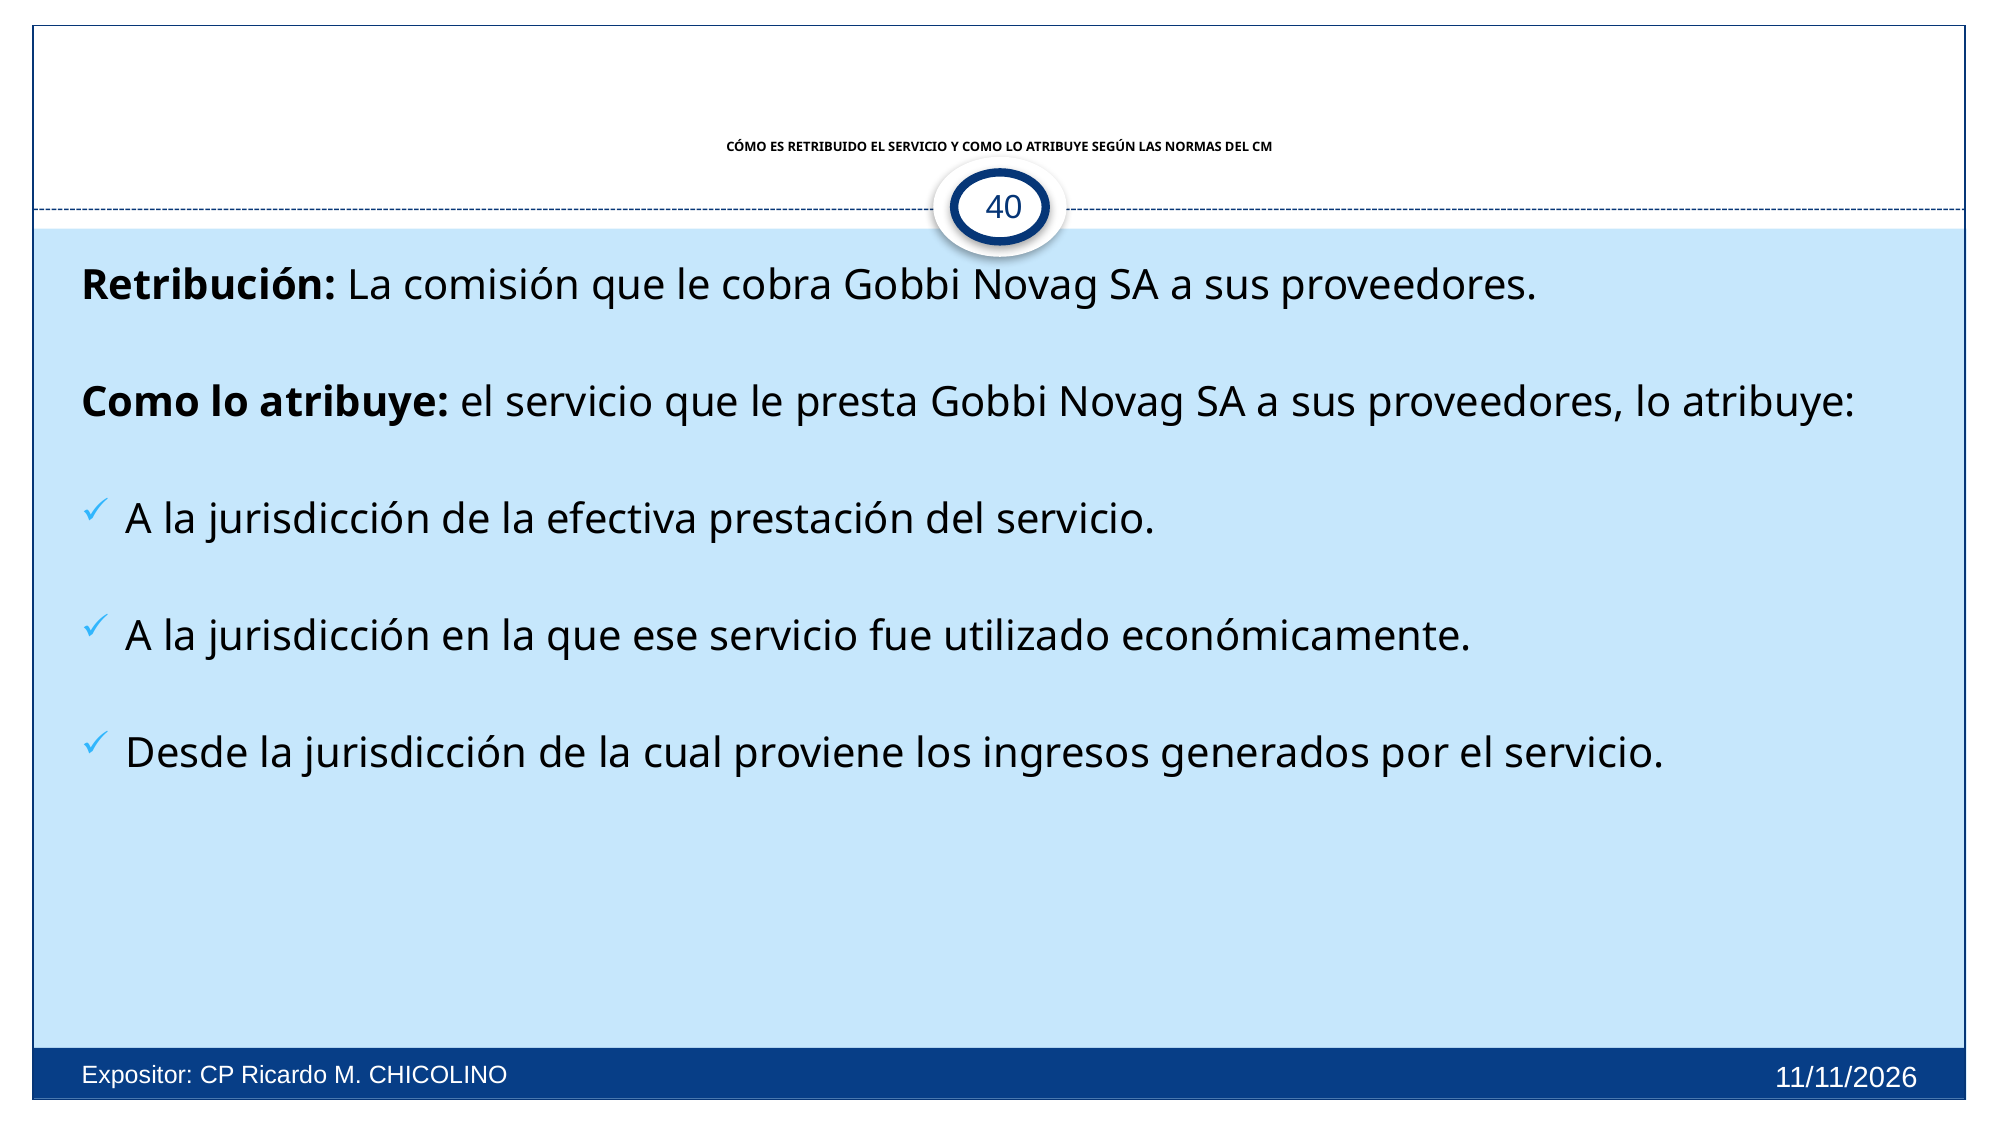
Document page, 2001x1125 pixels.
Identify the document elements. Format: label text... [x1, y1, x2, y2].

slide_number 40 [954, 168, 1055, 241]
title CÓMO ES RETRIBUIDO EL SERVICIO Y COMO LO ATRIBUYE SEGÚN LAS NORMAS DEL CM [65, 37, 1933, 162]
list Retribución: La comisión que le cobra Gobbi Novag SA a sus proveedores. Como lo atribuye: el servicio que le presta Gobbi Novag SA a sus proveedores, lo atribuye: A la jurisdicción de la efectiva prestación del servicio. A la jurisdicción en la que ese servicio fue utilizado económicamente. Desde la jurisdicción de la cual proviene los ingresos generados por el servicio. [66, 250, 1926, 1001]
footer Expositor: CP Ricardo M. CHICOLINO [66, 1051, 850, 1112]
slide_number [1266, 1050, 1933, 1111]
